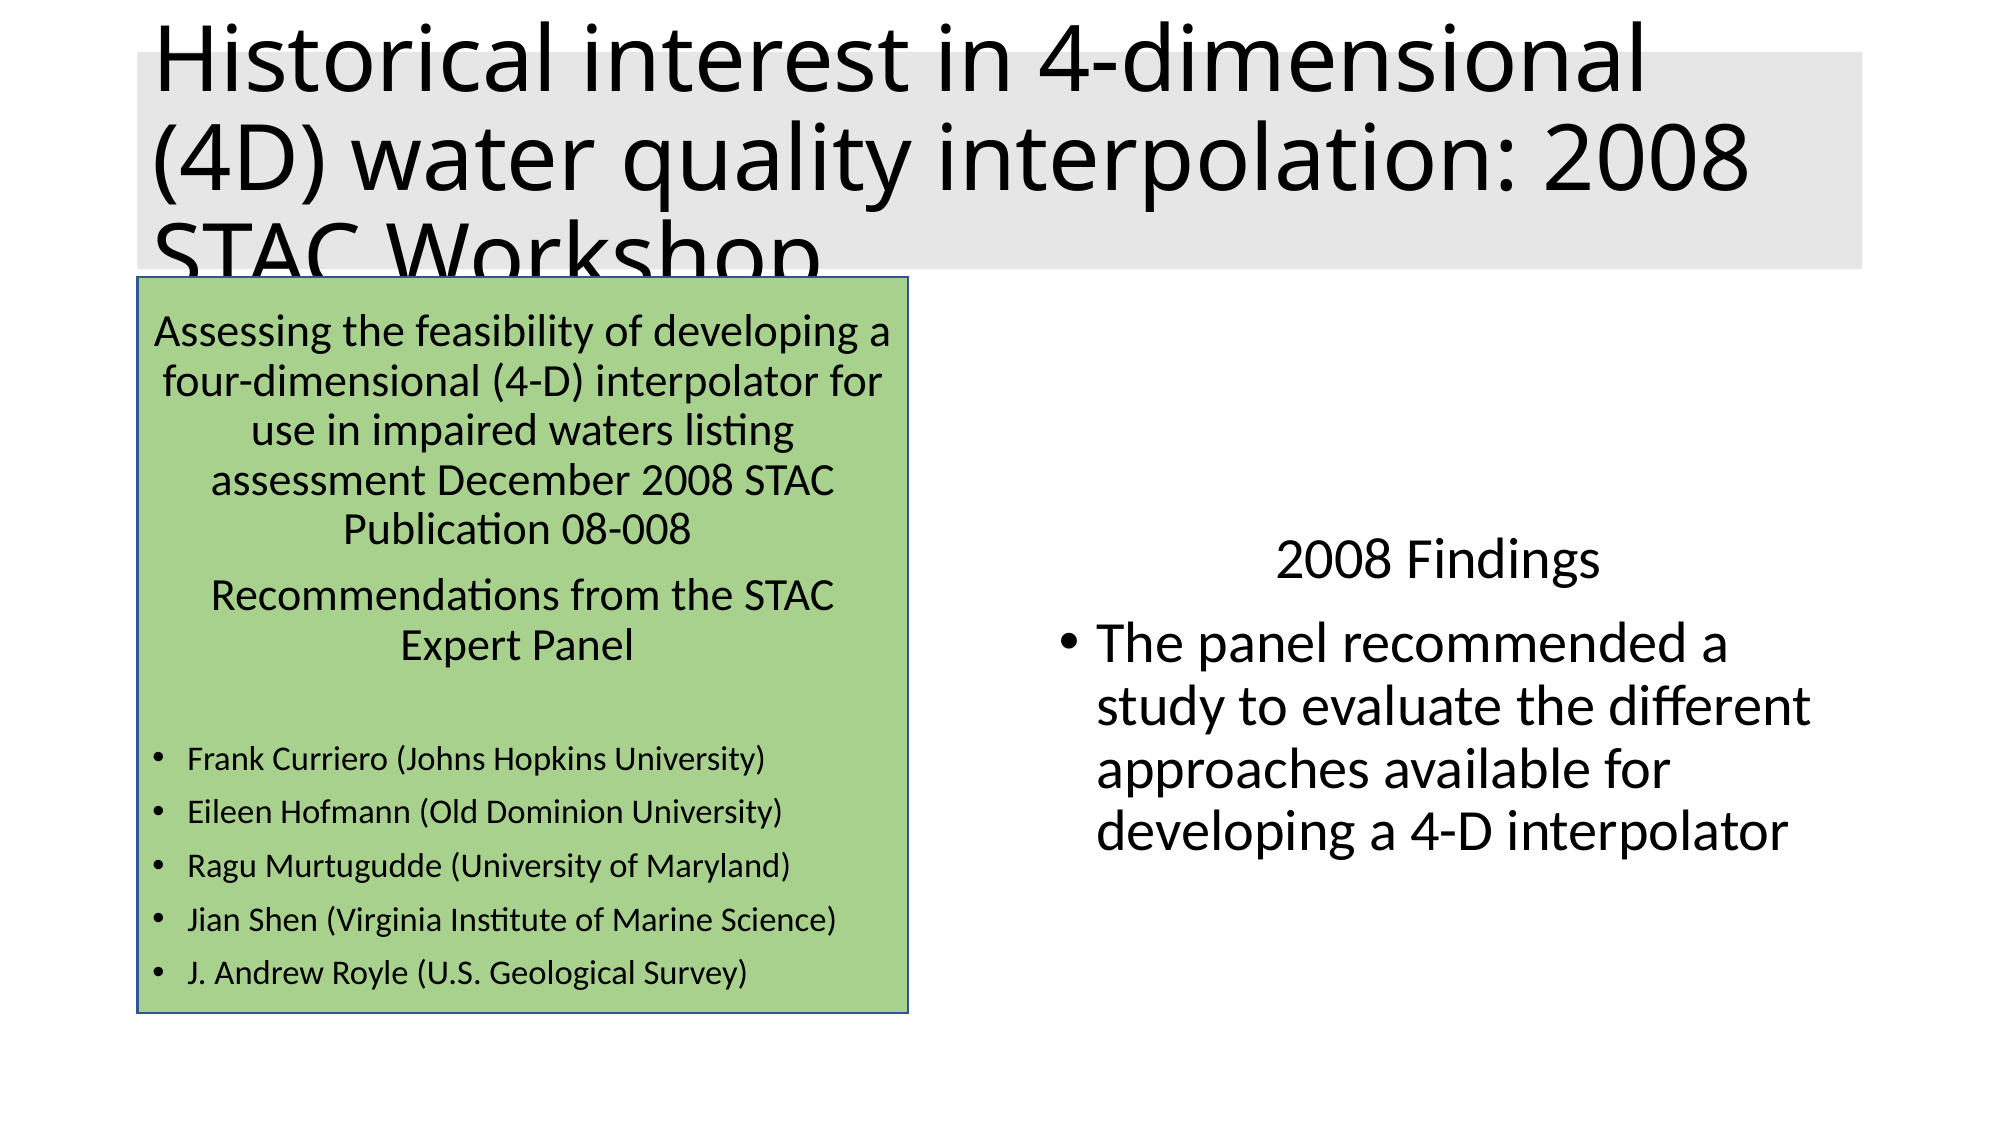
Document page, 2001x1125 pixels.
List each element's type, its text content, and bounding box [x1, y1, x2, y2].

text_box Assessing the feasibility of developing a four-dimensional (4-D) interpolator for use in impaired waters listing assessment December 2008 STAC Publication 08-008 Recommendations from the STAC Expert Panel Frank Curriero (Johns Hopkins University) Eileen Hofmann (Old Dominion University) Ragu Murtugudde (University of Maryland) Jian Shen (Virginia Institute of Marine Science) J. Andrew Royle (U.S. Geological Survey) [137, 299, 909, 1014]
title Historical interest in 4-dimensional (4D) water quality interpolation: 2008 STAC Workshop [137, 51, 1863, 270]
text_box [136, 276, 909, 1014]
list 2008 Findings The panel recommended a study to evaluate the different approaches available for developing a 4-D interpolator [1043, 520, 1863, 931]
